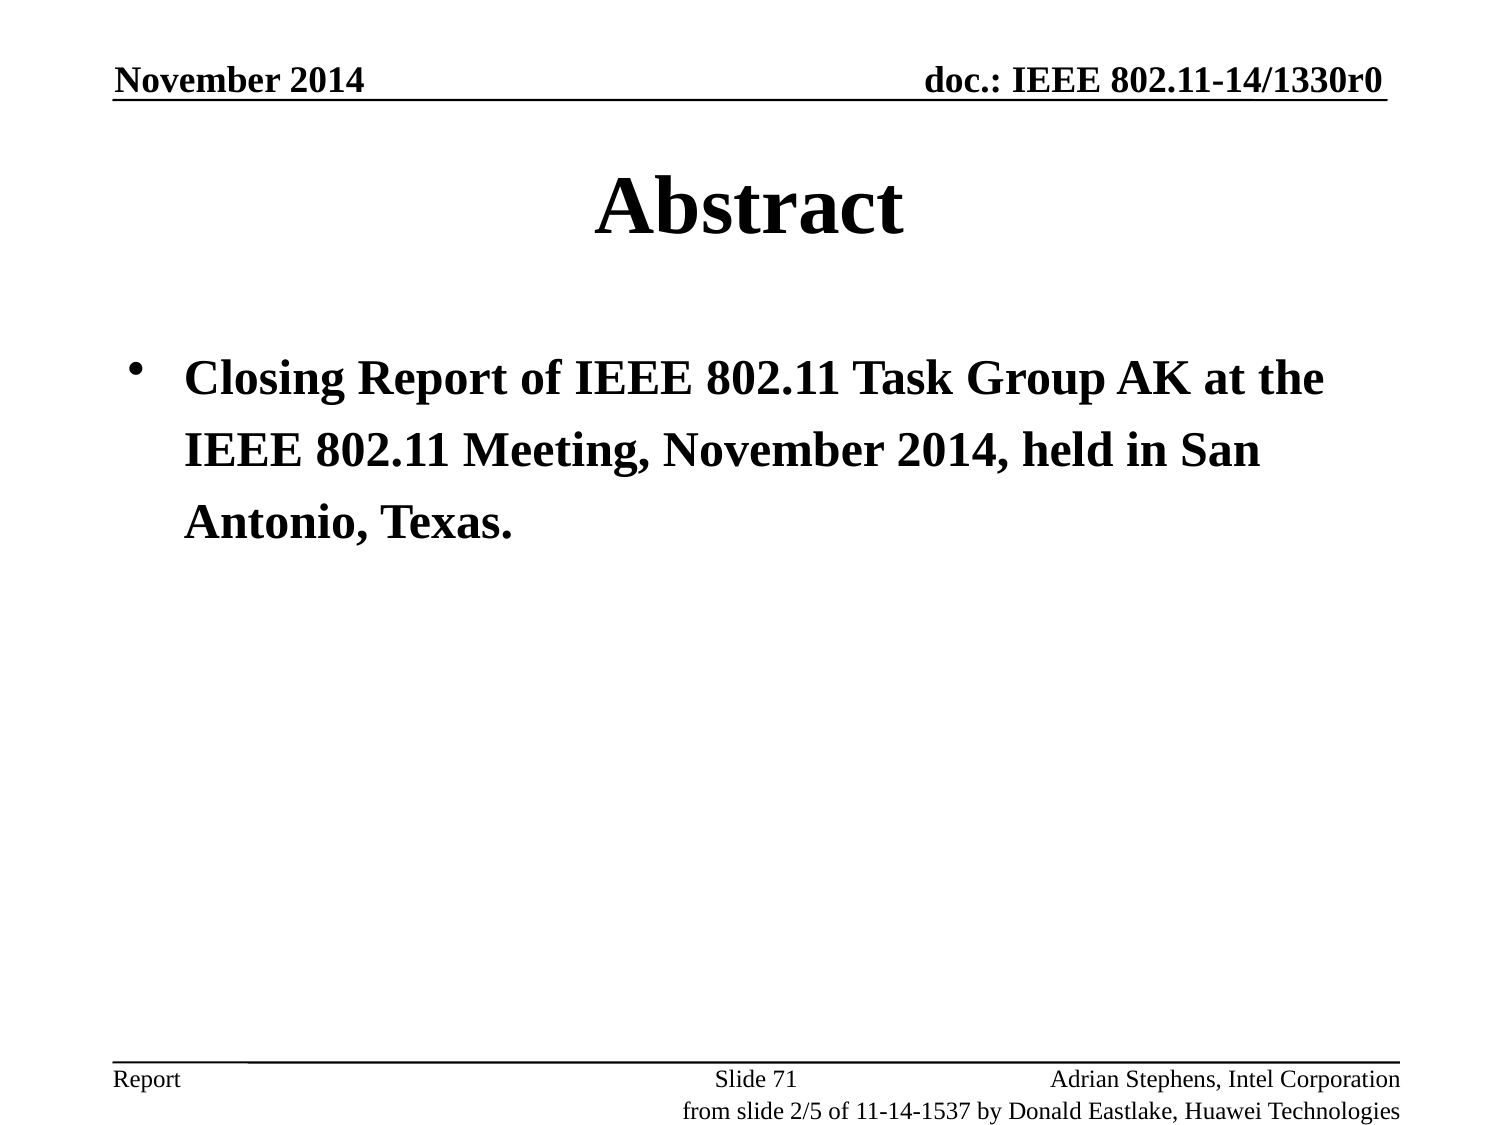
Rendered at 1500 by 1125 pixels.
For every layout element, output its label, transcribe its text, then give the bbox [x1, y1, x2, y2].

list Closing Report of IEEE 802.11 Task Group AK at the IEEE 802.11 Meeting, November 2014, held in San Antonio, Texas. [112, 324, 1388, 1000]
title Abstract [112, 112, 1388, 288]
slide_number Slide 71 [712, 1061, 800, 1087]
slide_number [114, 54, 374, 101]
footer Adrian Stephens, Intel Corporation [902, 1061, 1402, 1087]
text_box from slide 2/5 of 11-14-1537 by Donald Eastlake, Huawei Technologies [343, 1087, 1417, 1125]
